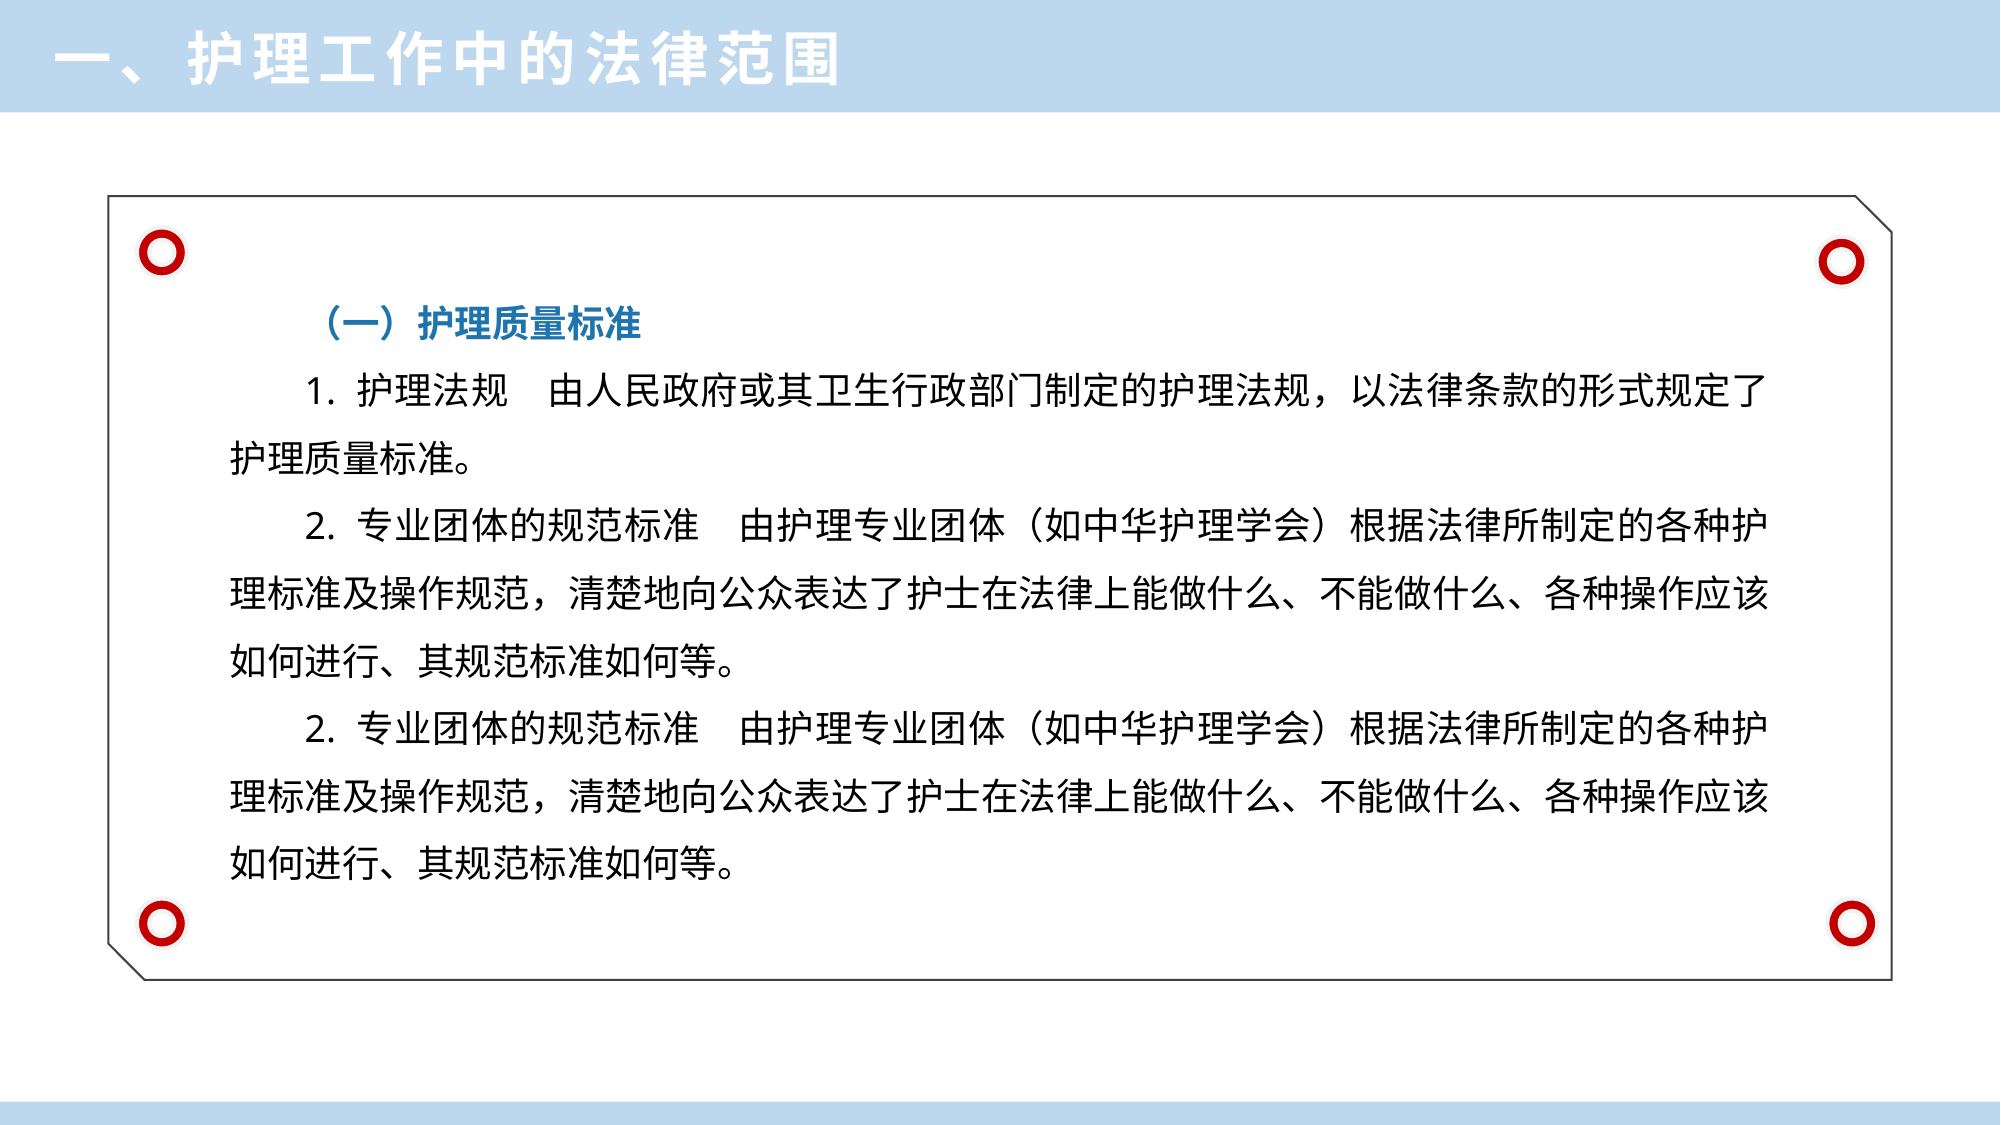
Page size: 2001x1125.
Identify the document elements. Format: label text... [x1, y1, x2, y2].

text_box [135, 897, 188, 950]
text_box [107, 195, 1893, 981]
text_box [135, 226, 188, 279]
text_box 一、护理工作中的法律范围 [41, 16, 854, 98]
text_box [1826, 897, 1879, 950]
text_box （一）护理质量标准 1. 护理法规 由人民政府或其卫生行政部门制定的护理法规，以法律条款的形式规定了护理质量标准。 2. 专业团体的规范标准 由护理专业团体（如中华护理学会）根据法律所制定的各种护理标准及操作规范，清楚地向公众表达了护士在法律上能做什么、不能做什么、各种操作应该如何进行、其规范标准如何等。 2. 专业团体的规范标准 由护理专业团体（如中华护理学会）根据法律所制定的各种护理标准及操作规范，清楚地向公众表达了护士在法律上能做什么、不能做什么、各种操作应该如何进行、其规范标准如何等。 [214, 270, 1786, 893]
text_box [1815, 235, 1868, 288]
